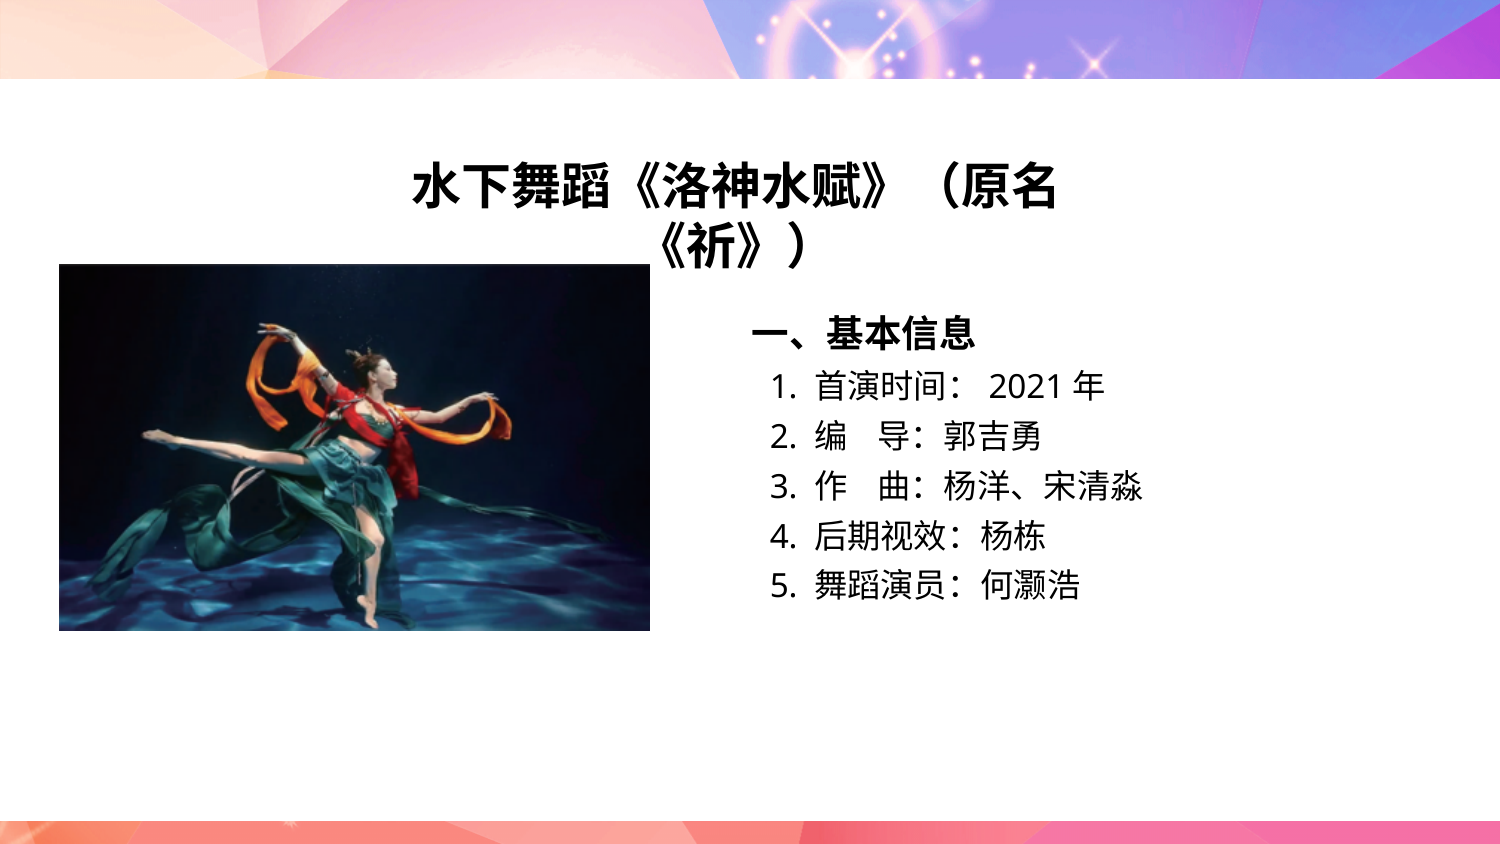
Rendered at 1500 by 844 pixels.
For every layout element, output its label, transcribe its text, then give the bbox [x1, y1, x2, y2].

picture [0, 0, 1500, 79]
picture [0, 821, 1500, 844]
text_box 一、基本信息 1. 首演时间：2021年 2. 编 导：郭吉勇 3. 作 曲：杨洋、宋清淼 4. 后期视效：杨栋 5. 舞蹈演员：何灏浩 [711, 291, 1395, 658]
text_box 水下舞蹈《洛神水赋》（原名《祈》） [319, 146, 1153, 282]
picture [59, 264, 650, 631]
